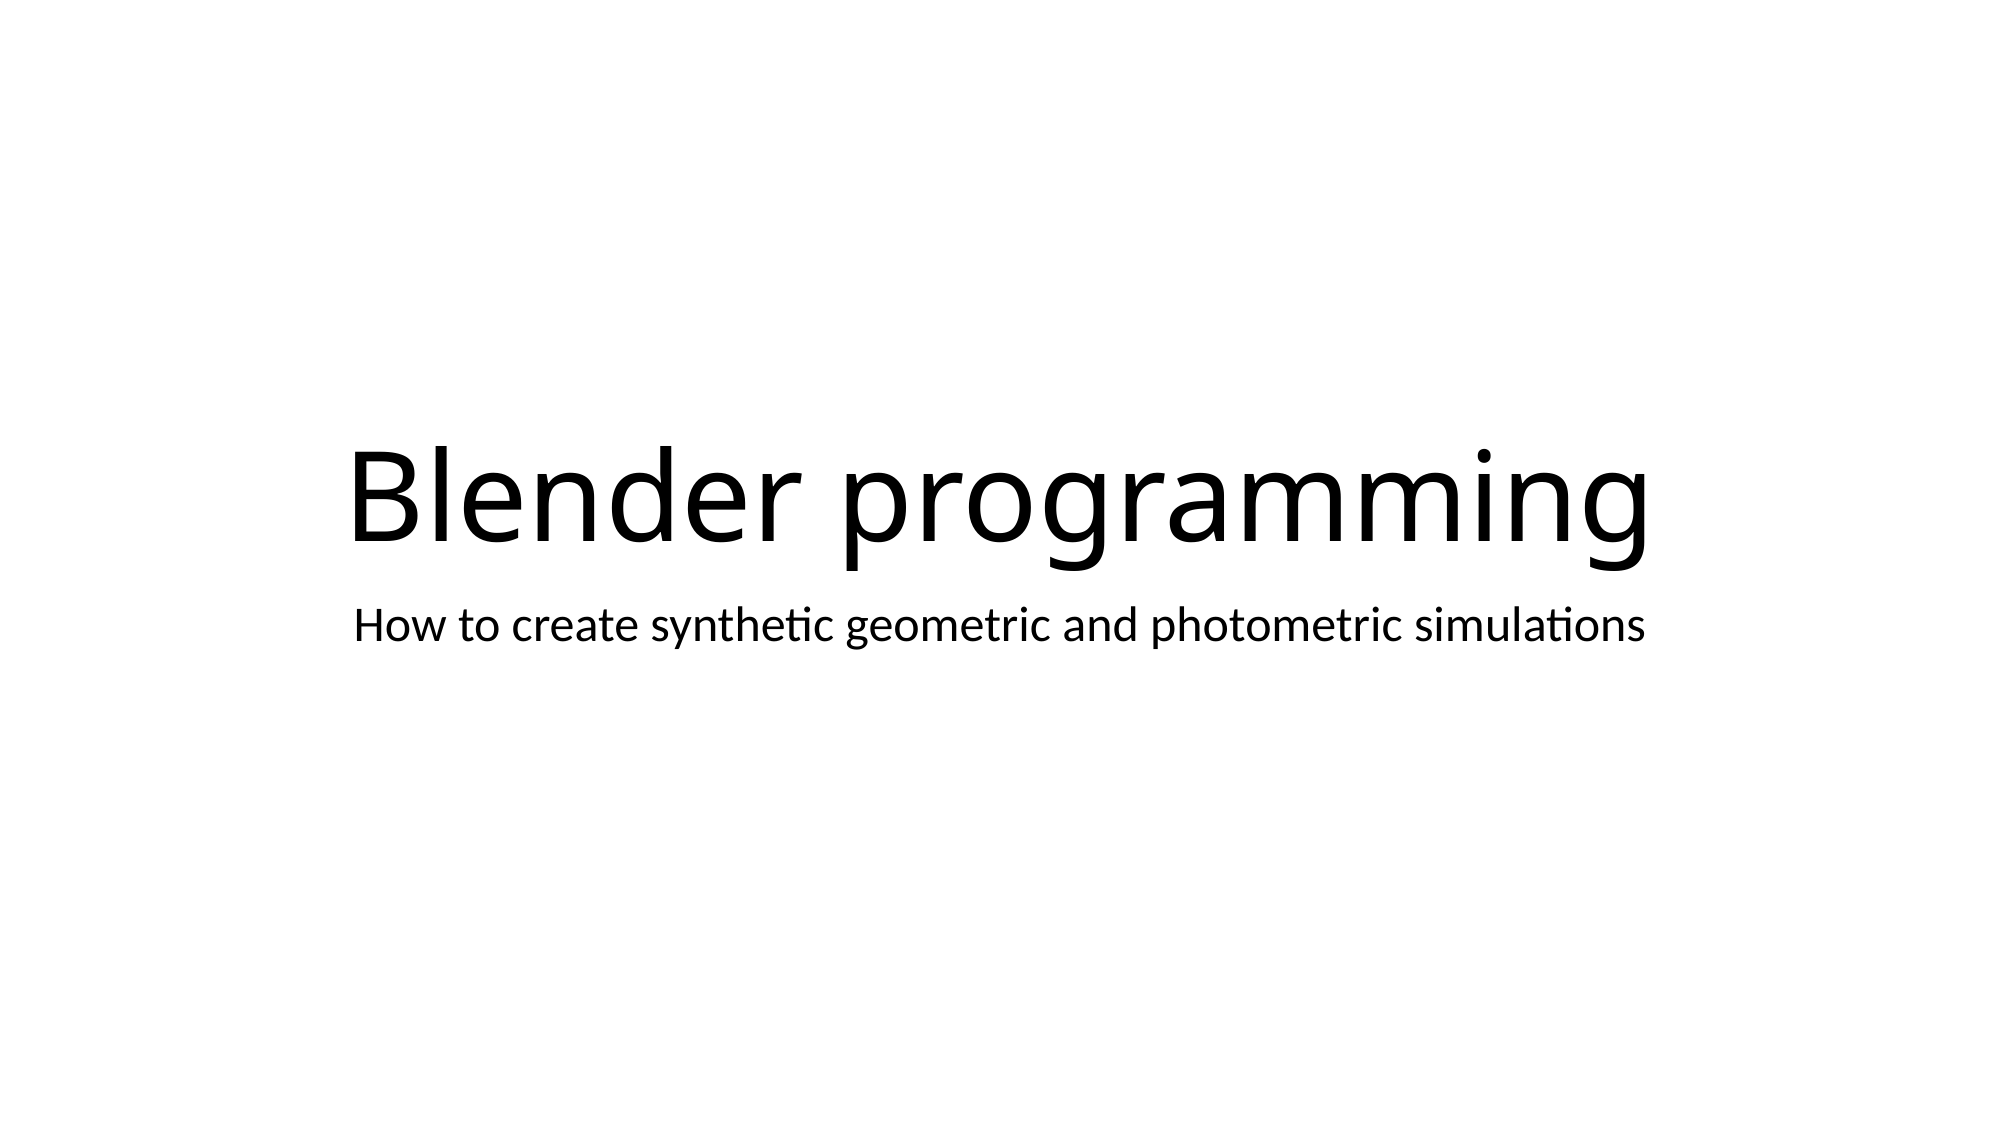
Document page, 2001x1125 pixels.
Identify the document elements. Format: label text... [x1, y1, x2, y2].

subtitle How to create synthetic geometric and photometric simulations [249, 590, 1750, 863]
title Blender programming [249, 184, 1750, 576]
